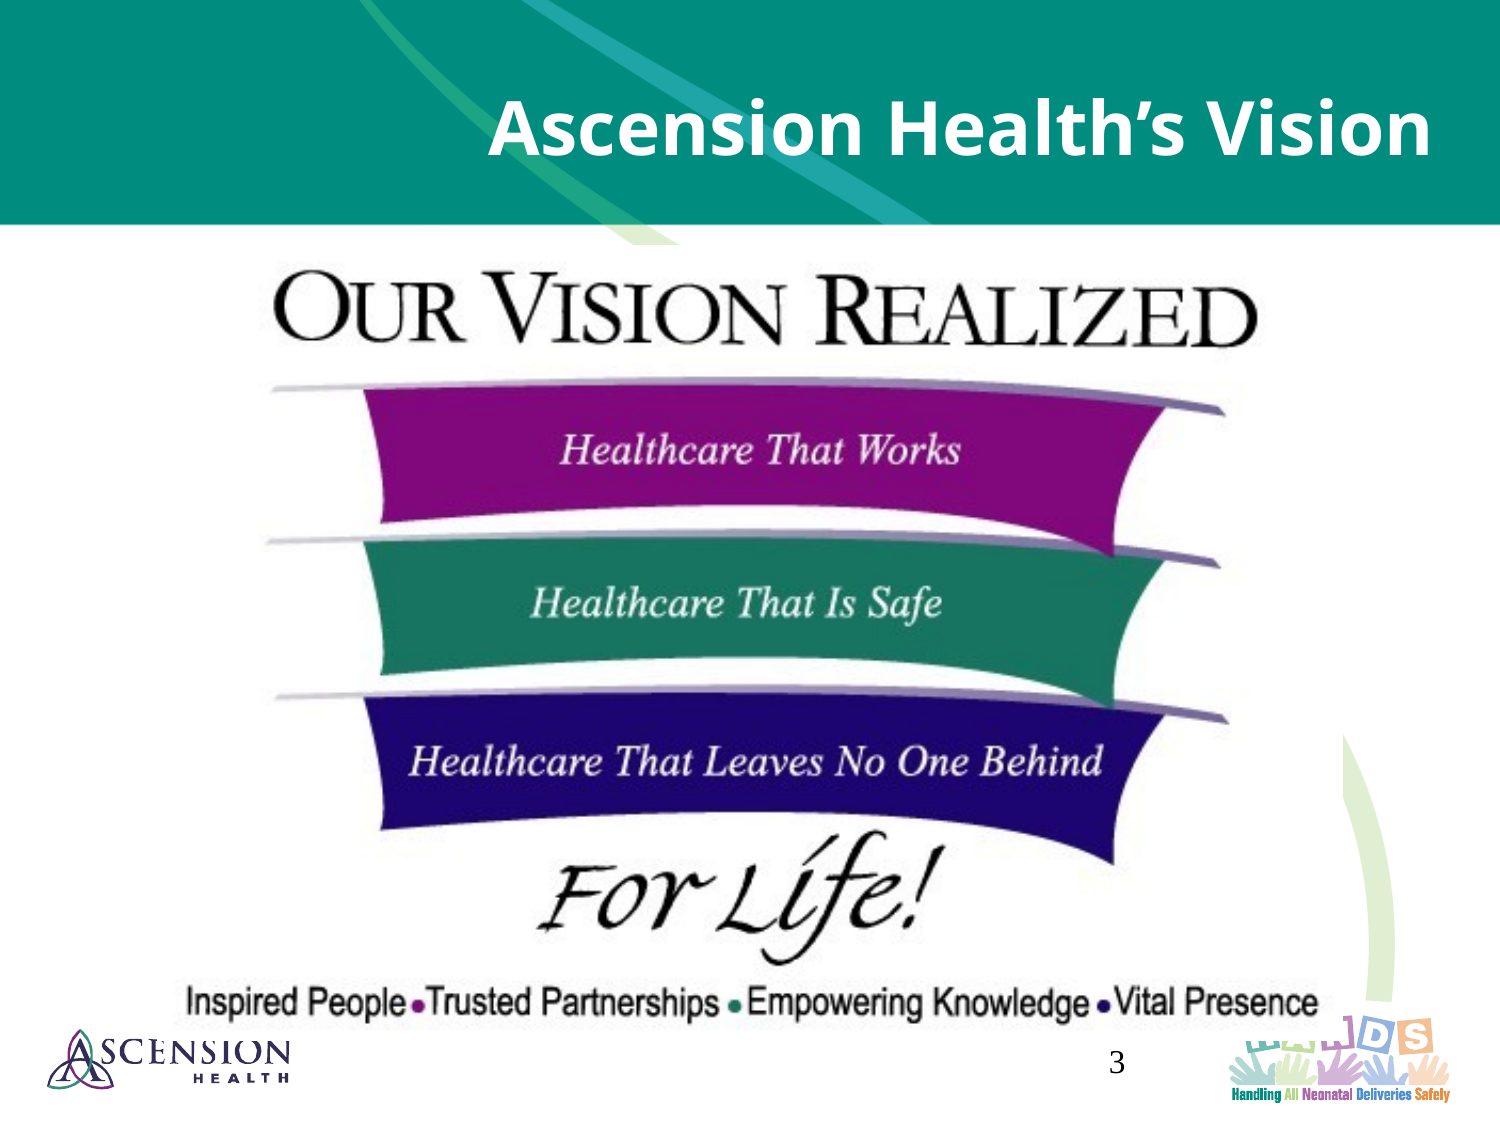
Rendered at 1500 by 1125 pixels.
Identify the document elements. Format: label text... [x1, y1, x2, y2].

picture [0, 0, 1500, 1125]
text_box 3 [1094, 1050, 1263, 1088]
title Ascension Health’s Vision [75, 37, 1450, 213]
